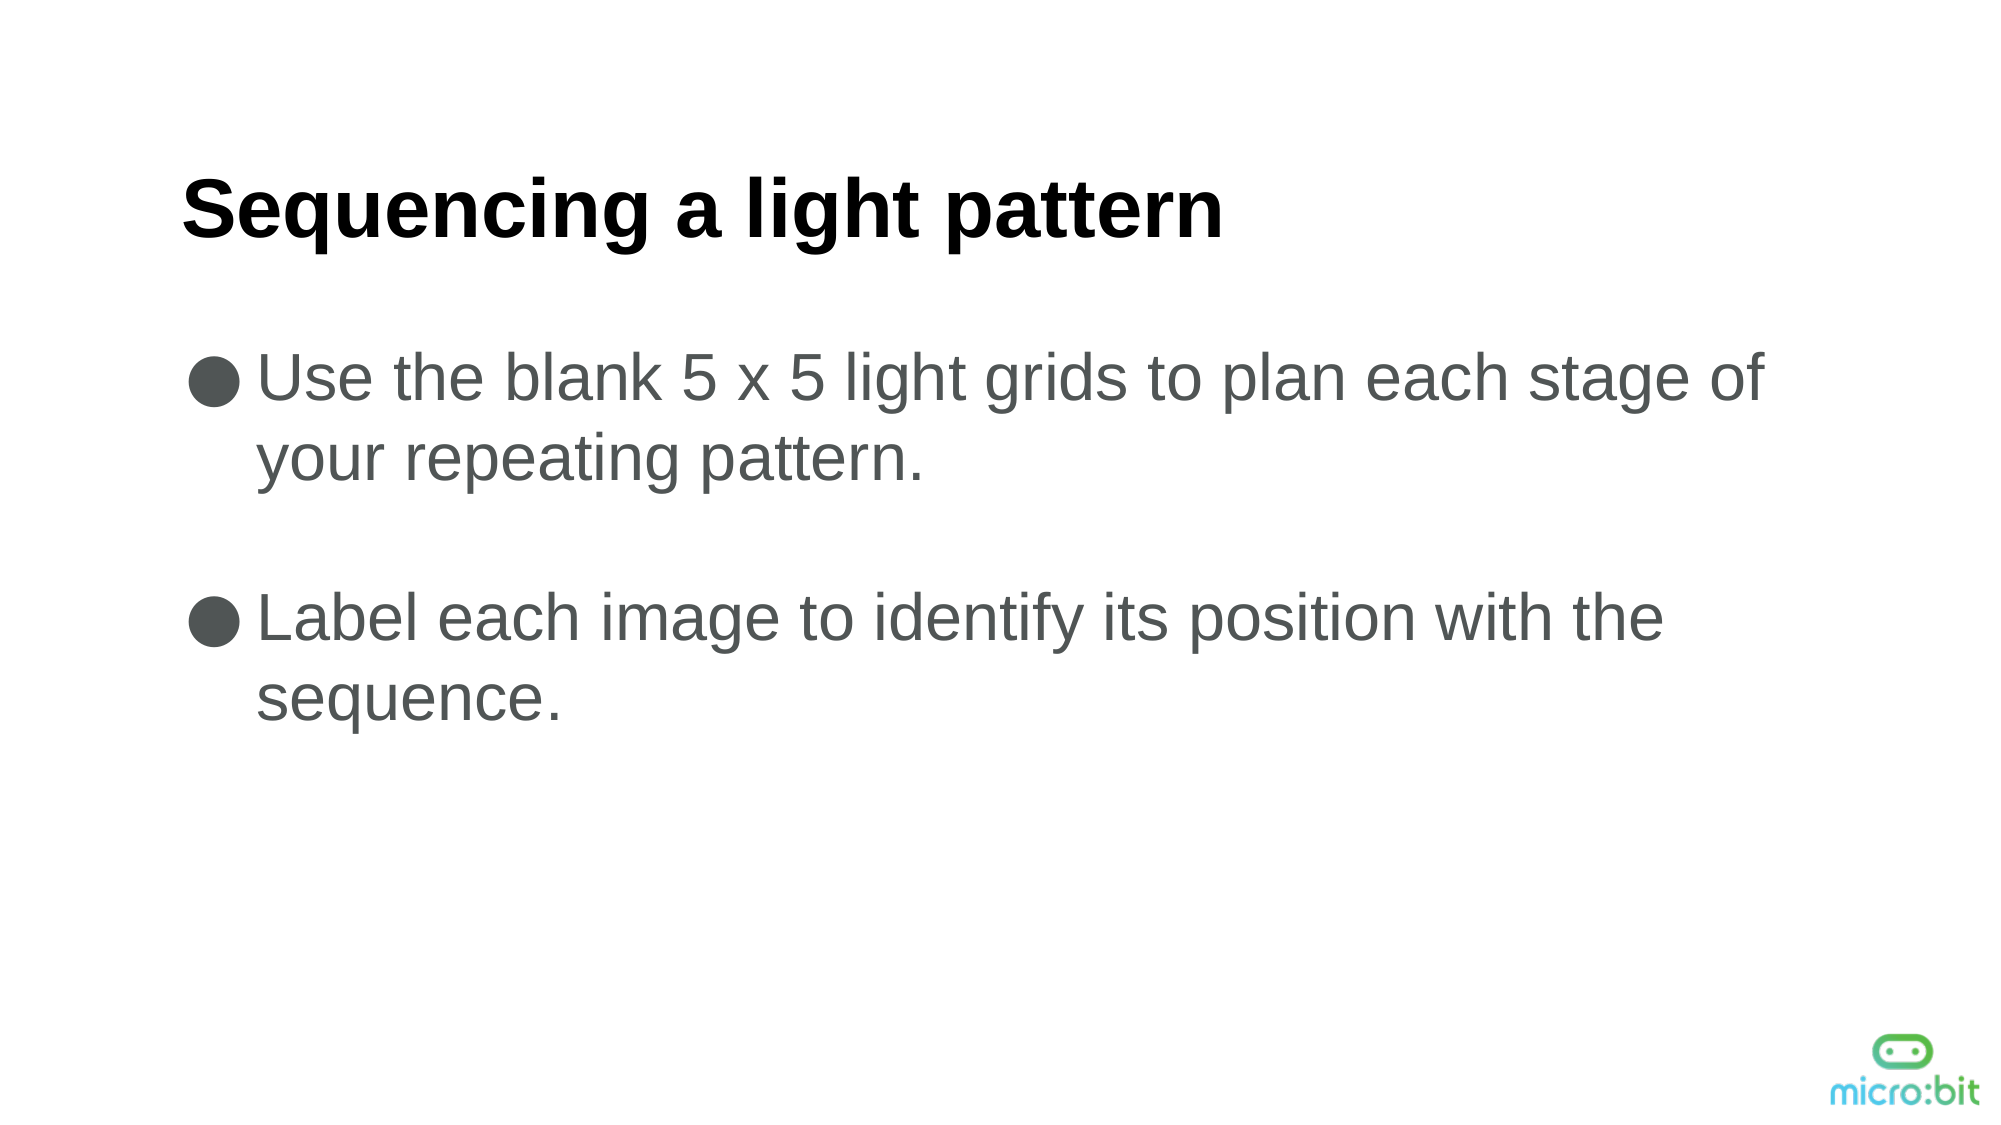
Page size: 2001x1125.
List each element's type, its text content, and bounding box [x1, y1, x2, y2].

picture [1830, 1029, 1980, 1106]
text_box Sequencing a light pattern Use the blank 5 x 5 light grids to plan each stage of your repeating pattern. Label each image to identify its position with the sequence. [166, 60, 1918, 884]
